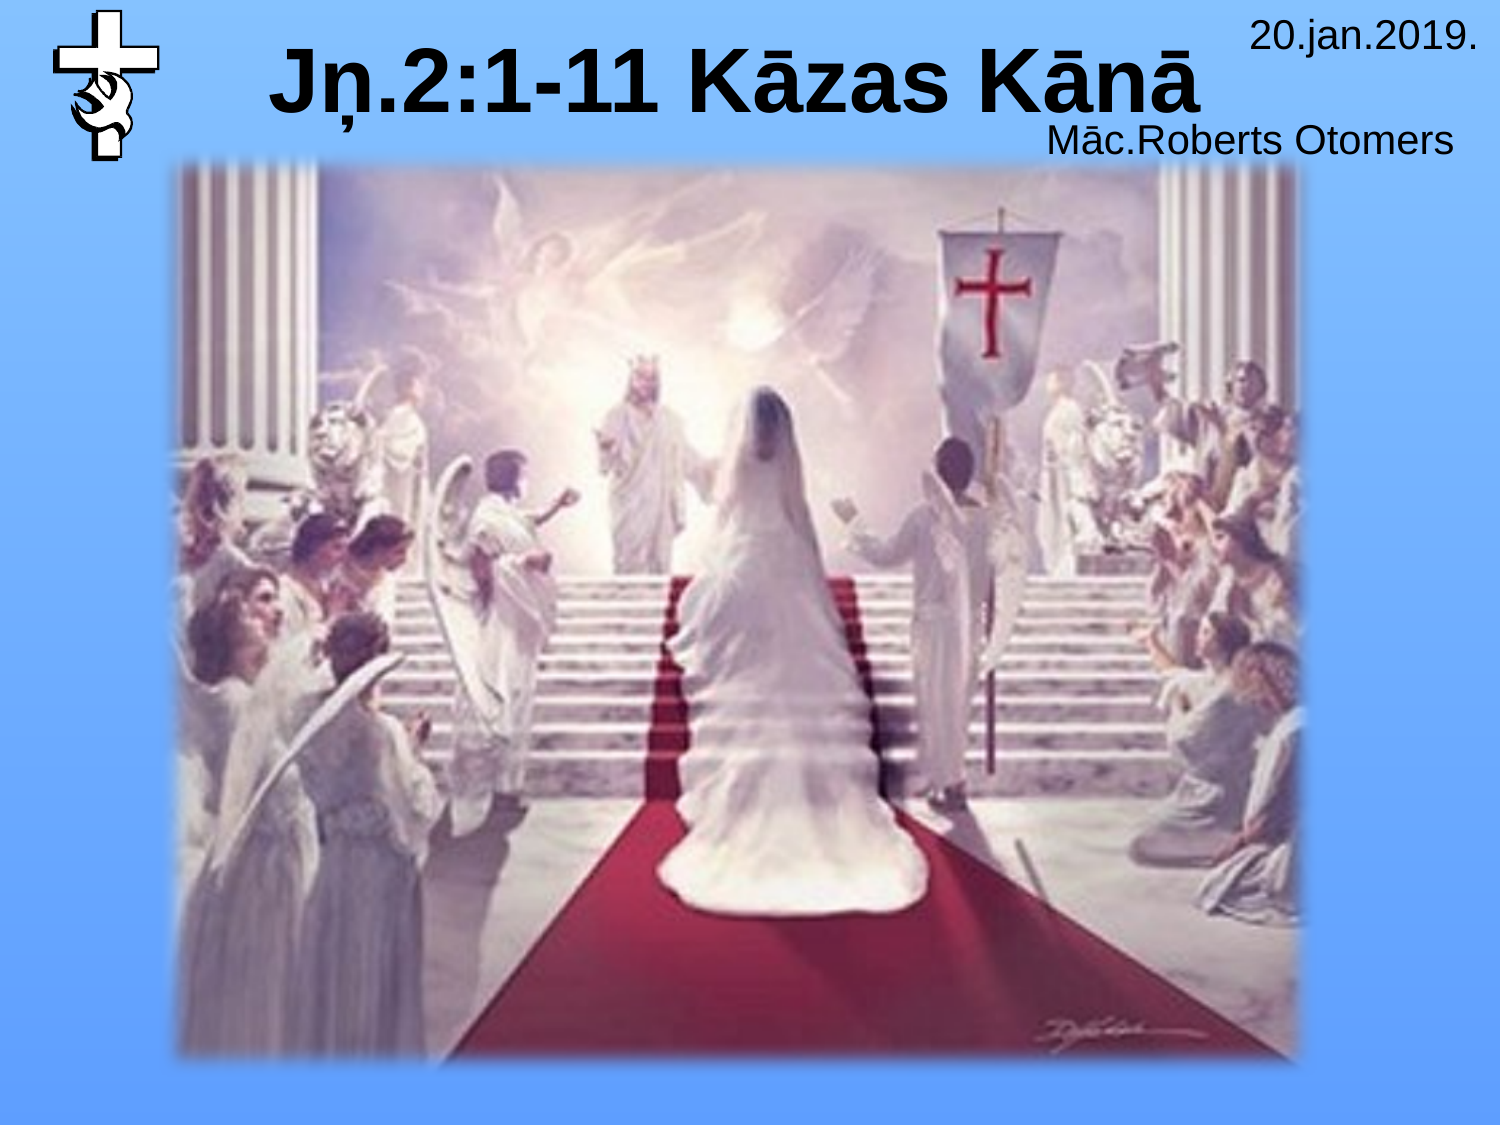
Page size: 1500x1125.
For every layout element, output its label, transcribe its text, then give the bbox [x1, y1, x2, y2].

text_box Māc.Roberts Otomers [1031, 105, 1500, 171]
title Jņ.2:1-11 Kāzas Kānā [64, 0, 1407, 147]
text_box 20.jan.2019. [1234, 0, 1500, 65]
picture [52, 9, 1318, 1077]
